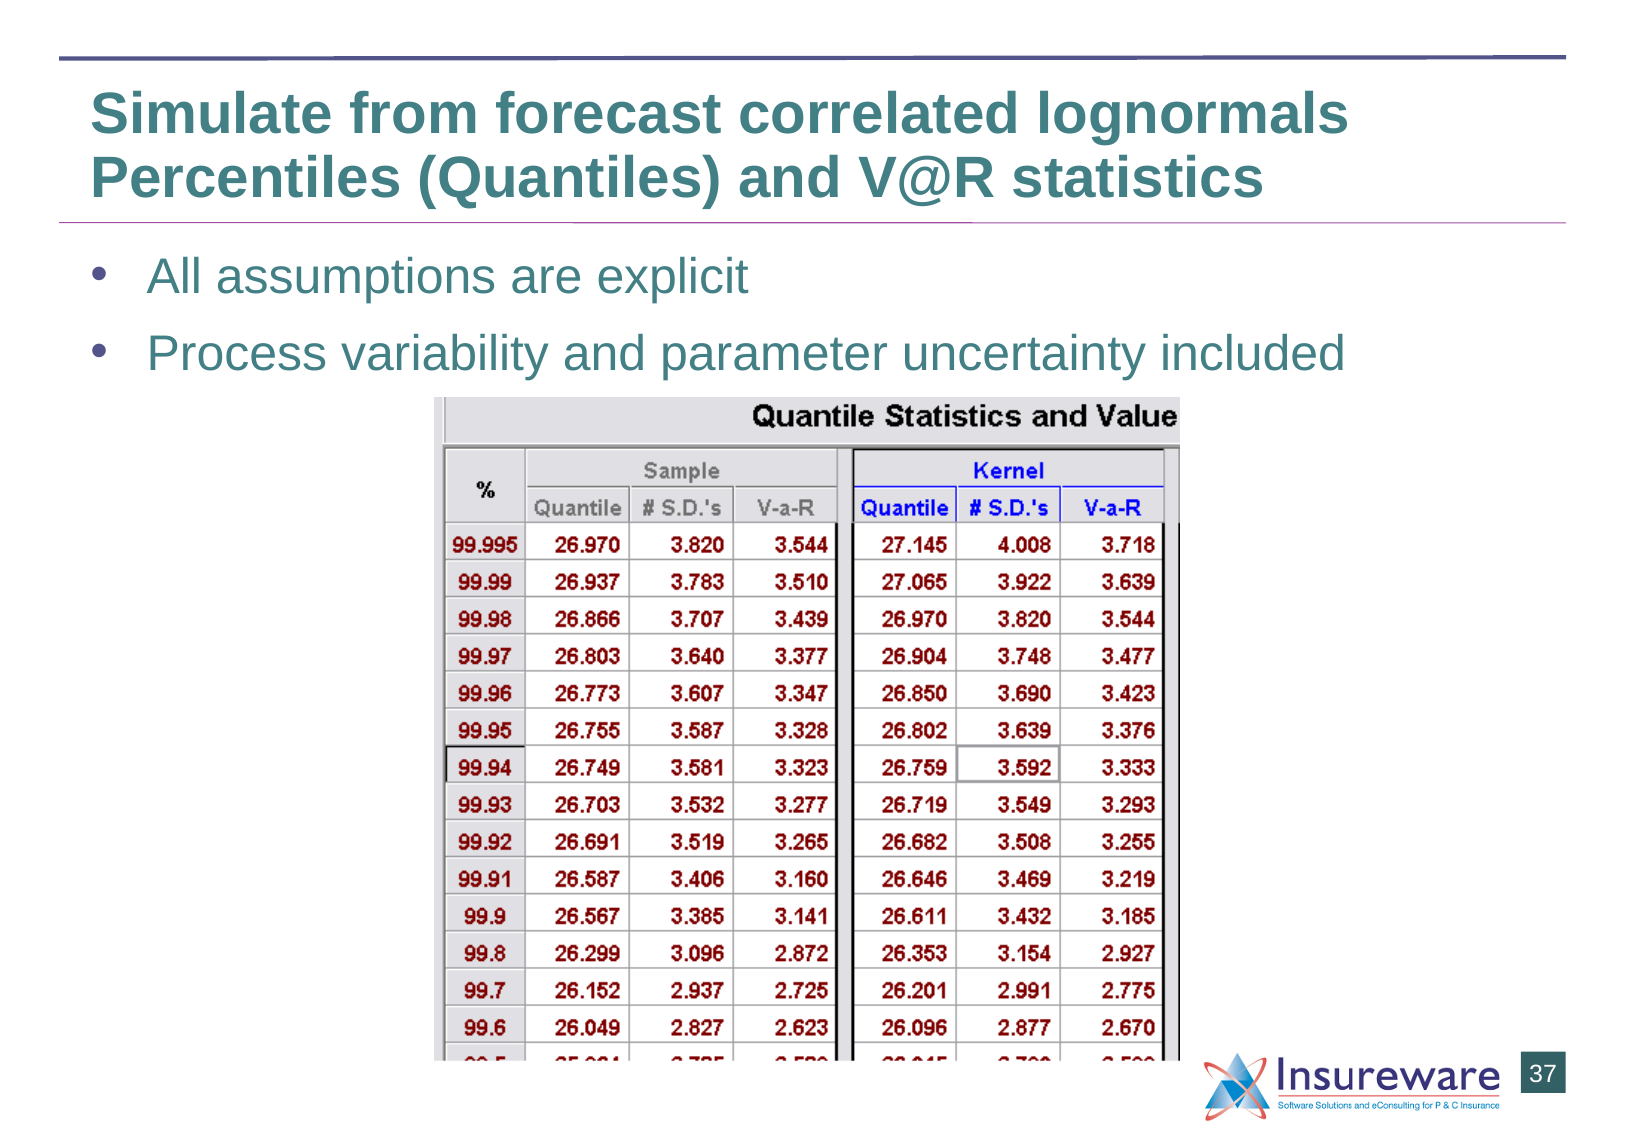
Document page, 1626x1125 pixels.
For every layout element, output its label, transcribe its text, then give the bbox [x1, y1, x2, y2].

list All assumptions are explicit Process variability and parameter uncertainty included [90, 243, 1568, 386]
picture [434, 396, 1180, 1064]
title Simulate from forecast correlated lognormals Percentiles (Quantiles) and V@R statistics [90, 79, 1568, 204]
slide_number 36 [1520, 1051, 1566, 1093]
picture [1202, 1052, 1500, 1122]
